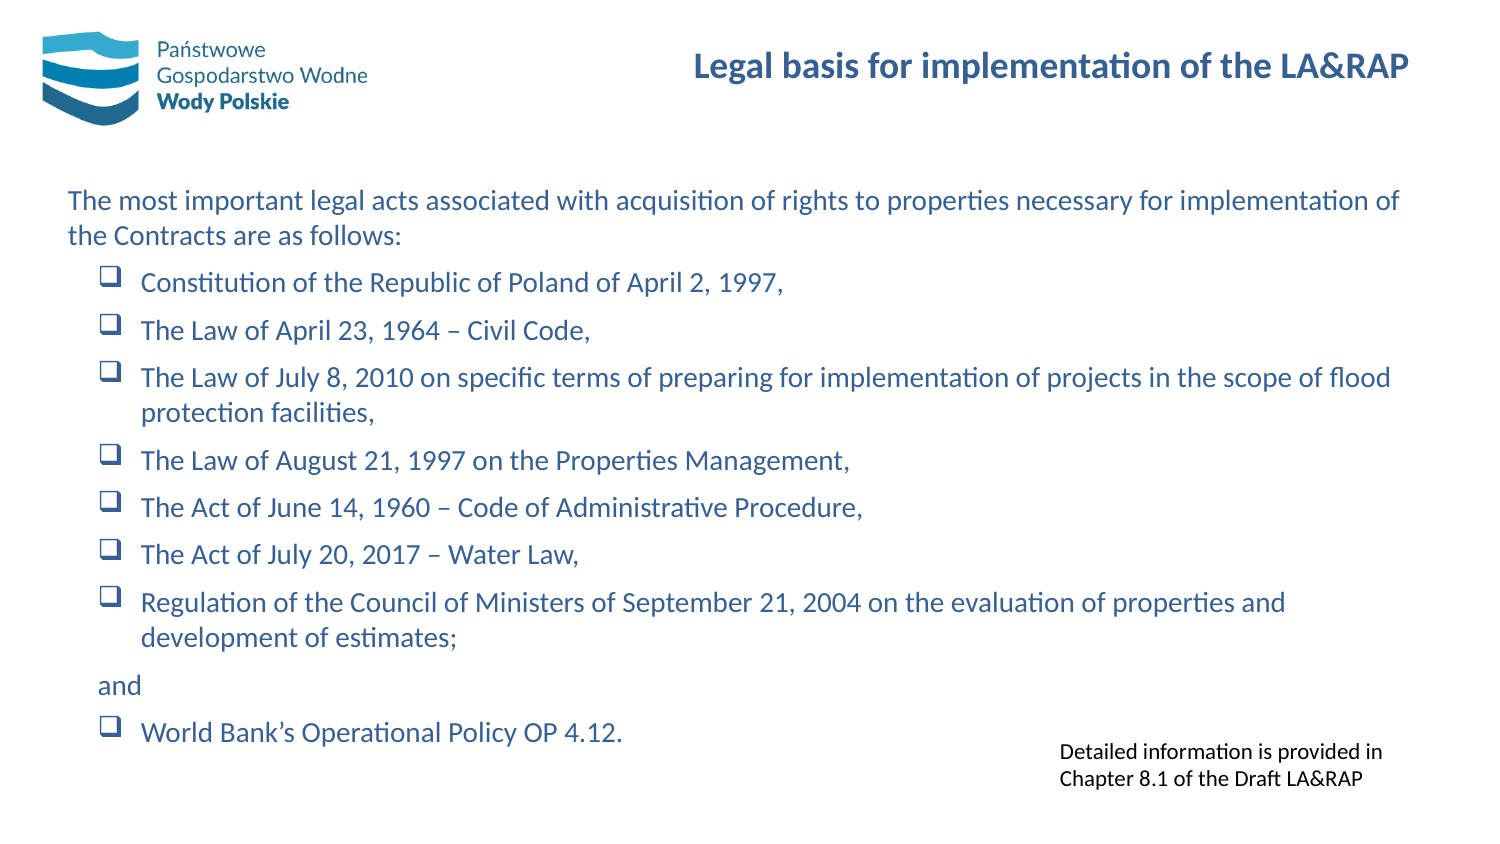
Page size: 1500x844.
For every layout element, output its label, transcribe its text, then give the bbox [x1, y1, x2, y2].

text_box The most important legal acts associated with acquisition of rights to properties necessary for implementation of the Contracts are as follows: Constitution of the Republic of Poland of April 2, 1997, The Law of April 23, 1964 – Civil Code, The Law of July 8, 2010 on specific terms of preparing for implementation of projects in the scope of flood protection facilities, The Law of August 21, 1997 on the Properties Management, The Act of June 14, 1960 – Code of Administrative Procedure, The Act of July 20, 2017 – Water Law, Regulation of the Council of Ministers of September 21, 2004 on the evaluation of properties and development of estimates; and World Bank’s Operational Policy OP 4.12. [53, 173, 1436, 756]
text_box Detailed information is provided in Chapter 8.1 of the Draft LA&RAP [1045, 728, 1459, 799]
picture [17, 8, 395, 151]
title Legal basis for implementation of the LA&RAP [431, 33, 1425, 103]
